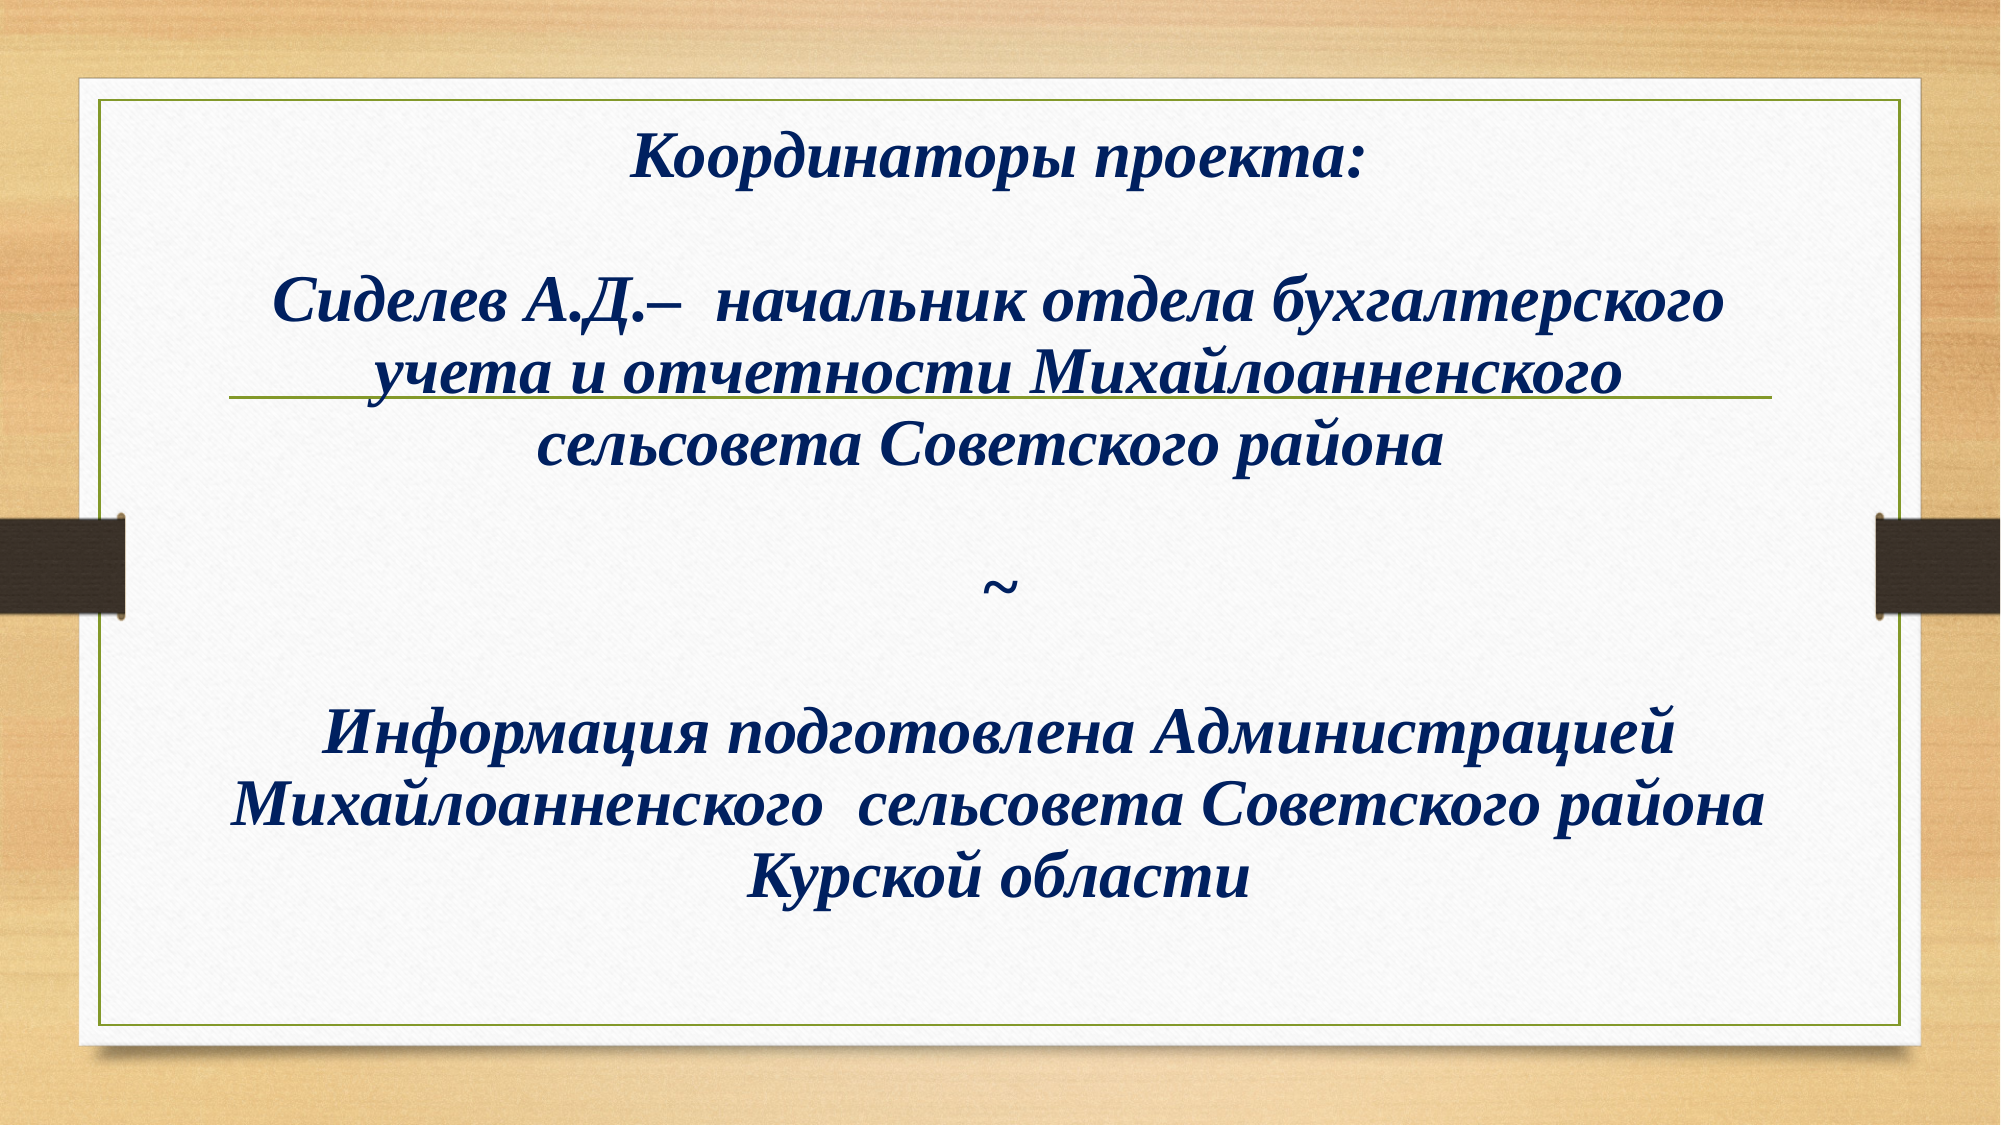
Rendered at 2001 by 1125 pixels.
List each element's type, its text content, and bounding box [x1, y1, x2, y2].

title «Бюджет для граждан» в доступной для широкого круга пользователей форме раскрывает информацию о бюджете Михайлоанненского сельсовета Советского района Курской области на 2017 год. Координаторы проекта: Сиделев А.Д.– начальник отдела бухгалтерского учета и отчетности Михайлоанненского сельсовета Советского района ~ Информация подготовлена Администрацией Михайлоанненского сельсовета Советского района Курской области [212, 161, 1788, 375]
picture [0, 0, 2001, 1125]
